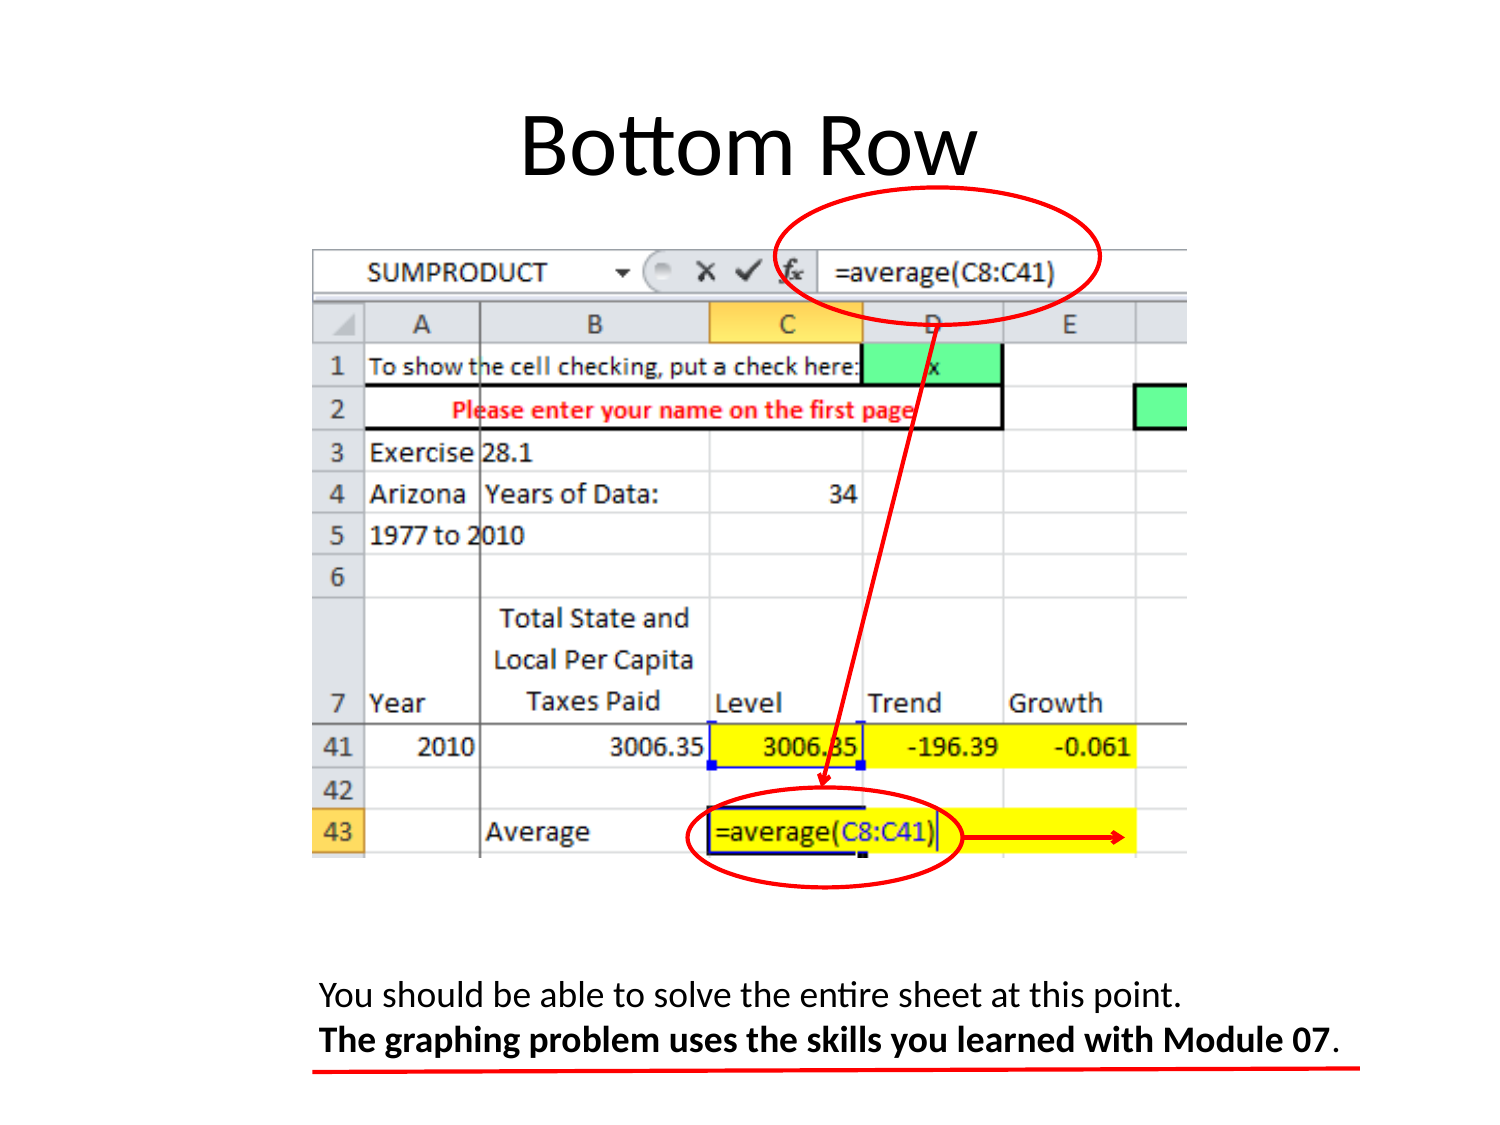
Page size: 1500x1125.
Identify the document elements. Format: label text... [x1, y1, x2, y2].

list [312, 249, 1188, 858]
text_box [312, 1068, 1361, 1073]
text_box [821, 324, 938, 788]
text_box You should be able to solve the entire sheet at this point. The graphing problem uses the skills you learned with Module 07. [303, 962, 1356, 1068]
text_box [774, 185, 1101, 248]
title Bottom Row [75, 45, 1425, 233]
text_box [707, 866, 943, 890]
